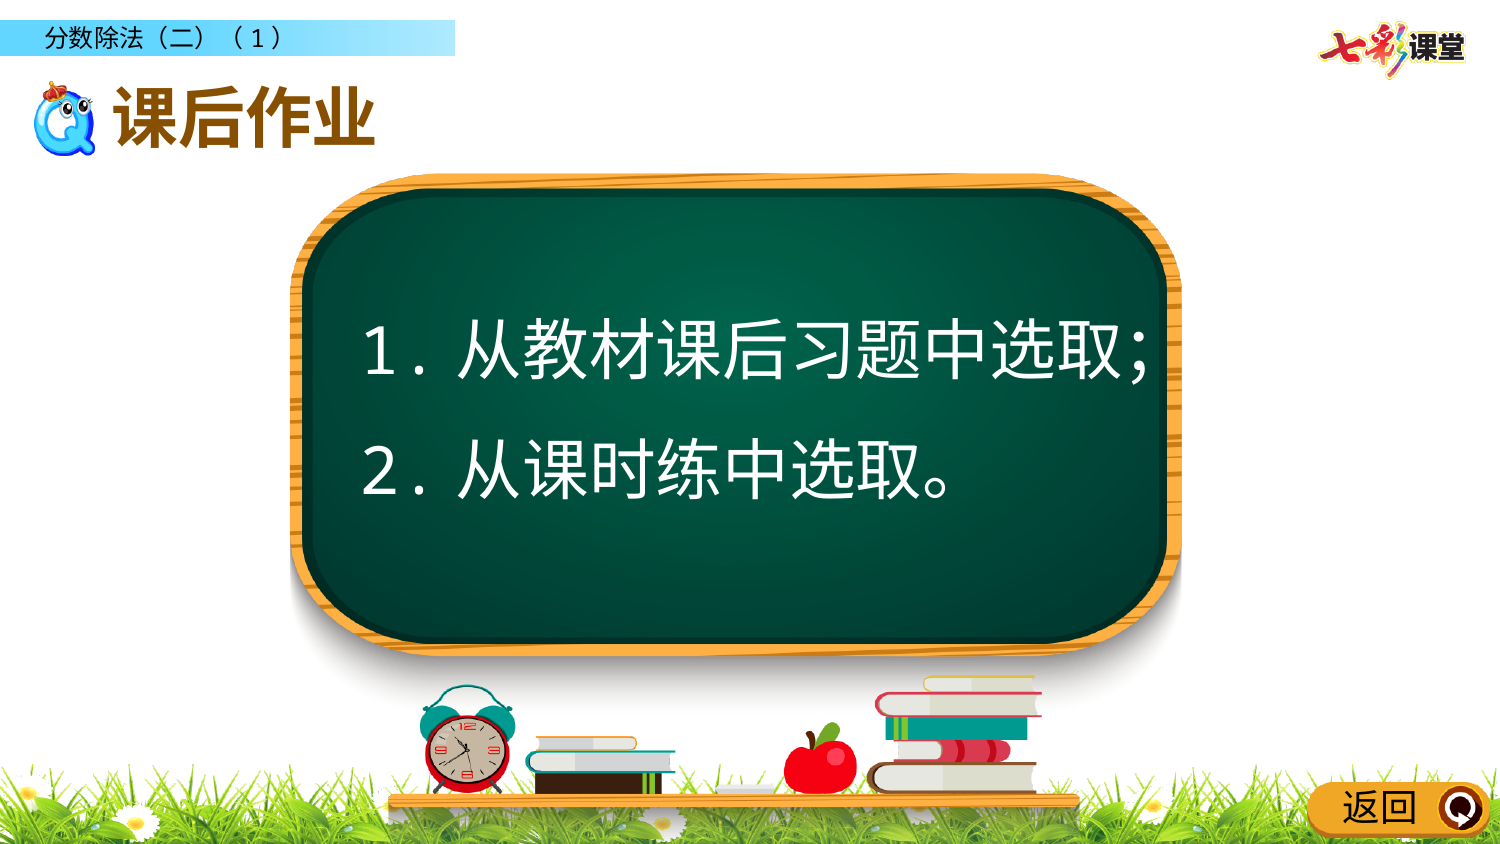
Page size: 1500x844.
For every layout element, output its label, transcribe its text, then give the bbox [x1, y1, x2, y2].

picture [1316, 20, 1468, 80]
picture [34, 80, 96, 157]
text_box 课后作业 [100, 69, 404, 161]
picture [0, 173, 1500, 844]
